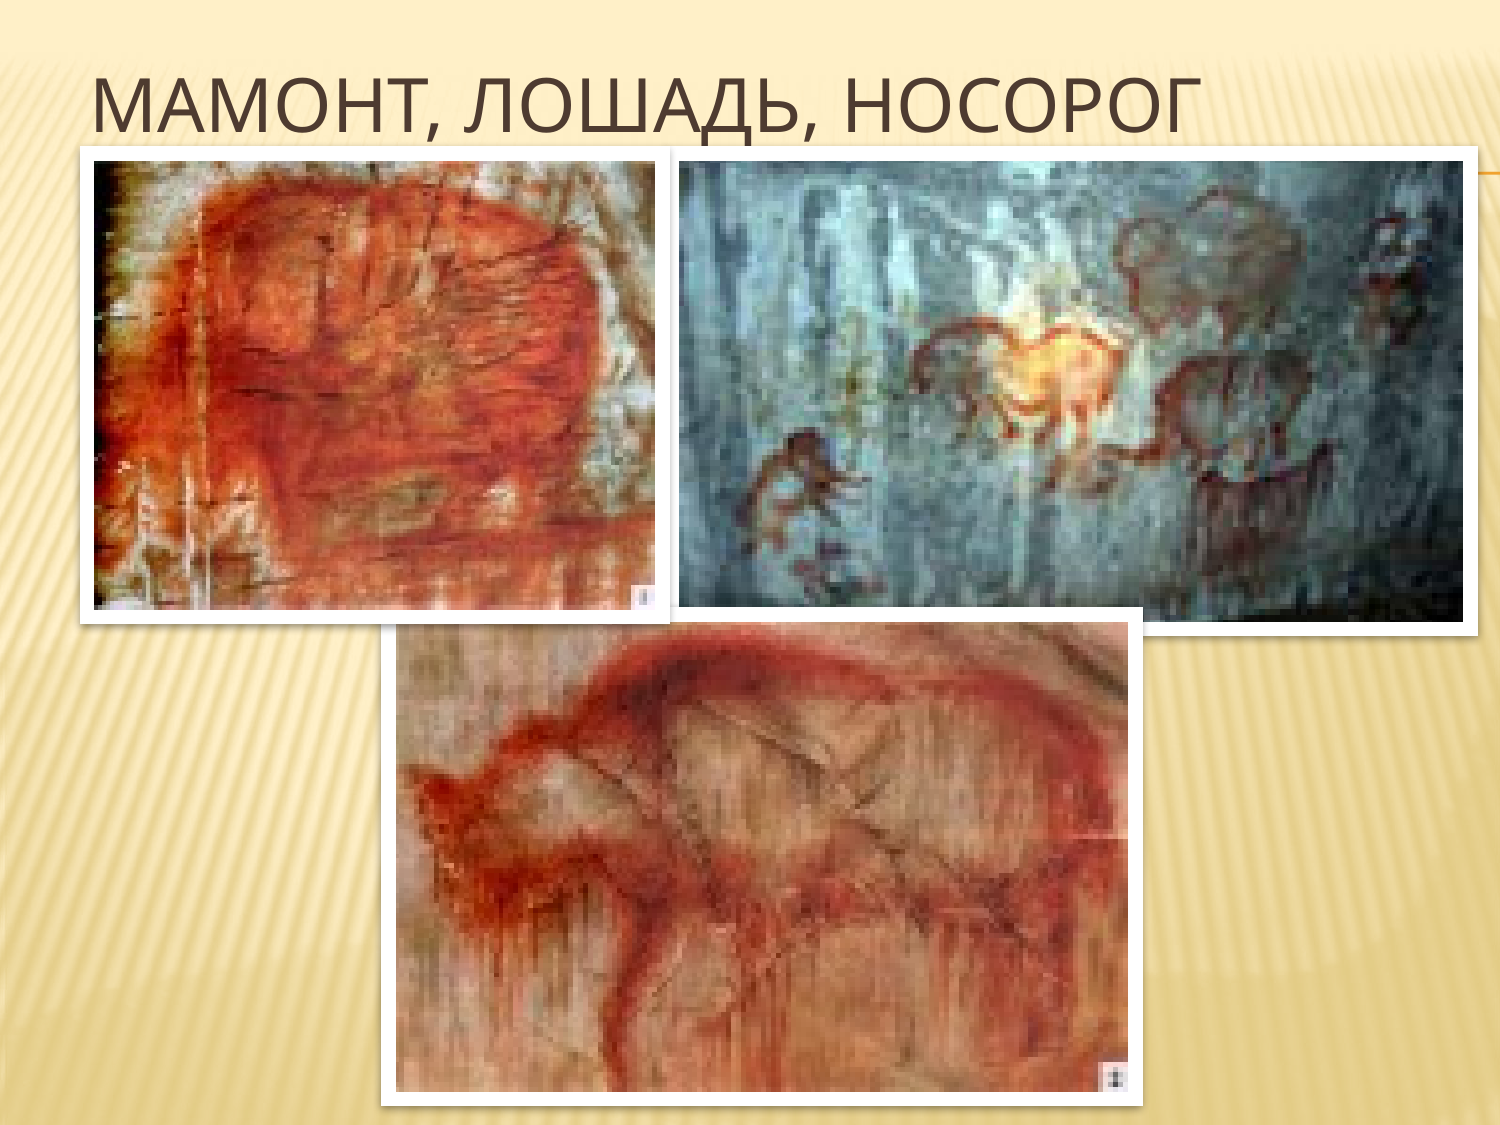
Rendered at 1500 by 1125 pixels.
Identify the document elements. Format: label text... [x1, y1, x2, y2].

title Мамонт, лошадь, носорог [75, 45, 1425, 149]
picture [94, 160, 656, 611]
picture [395, 160, 1464, 1092]
